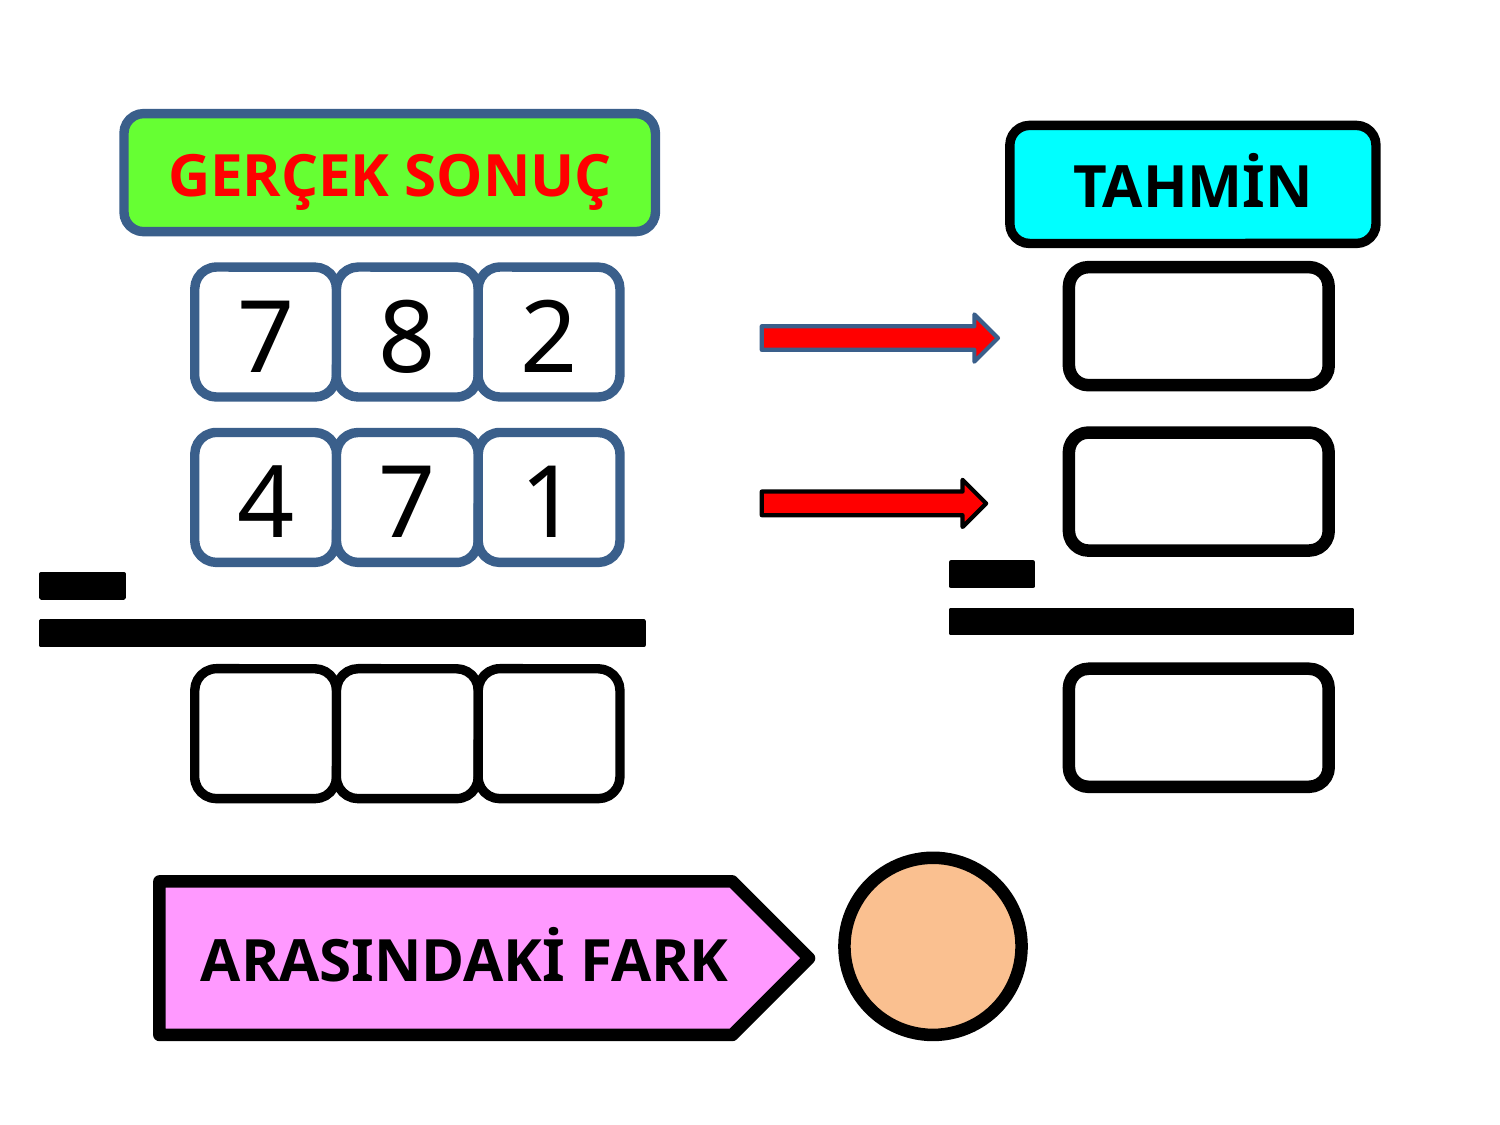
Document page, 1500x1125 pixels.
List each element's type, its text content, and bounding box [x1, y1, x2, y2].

text_box GERÇEK SONUÇ [121, 111, 658, 234]
text_box 8 [334, 264, 478, 400]
text_box TAHMİN [1007, 123, 1379, 246]
text_box [1066, 666, 1331, 789]
text_box 7 [192, 264, 336, 400]
text_box 2 [476, 264, 623, 400]
text_box [842, 855, 1024, 1038]
text_box [949, 608, 1354, 635]
text_box [192, 666, 336, 801]
text_box [476, 666, 623, 801]
text_box 1 [476, 430, 623, 565]
text_box [610, 619, 646, 647]
text_box [39, 619, 610, 647]
text_box [949, 560, 1035, 588]
text_box [759, 312, 1001, 364]
text_box [334, 666, 478, 801]
text_box [1066, 430, 1331, 553]
text_box 4 [192, 430, 336, 565]
text_box [1066, 265, 1331, 388]
text_box ARASINDAKİ FARK [157, 879, 812, 1038]
text_box 7 [334, 430, 478, 565]
text_box [759, 477, 989, 529]
text_box [39, 572, 126, 600]
